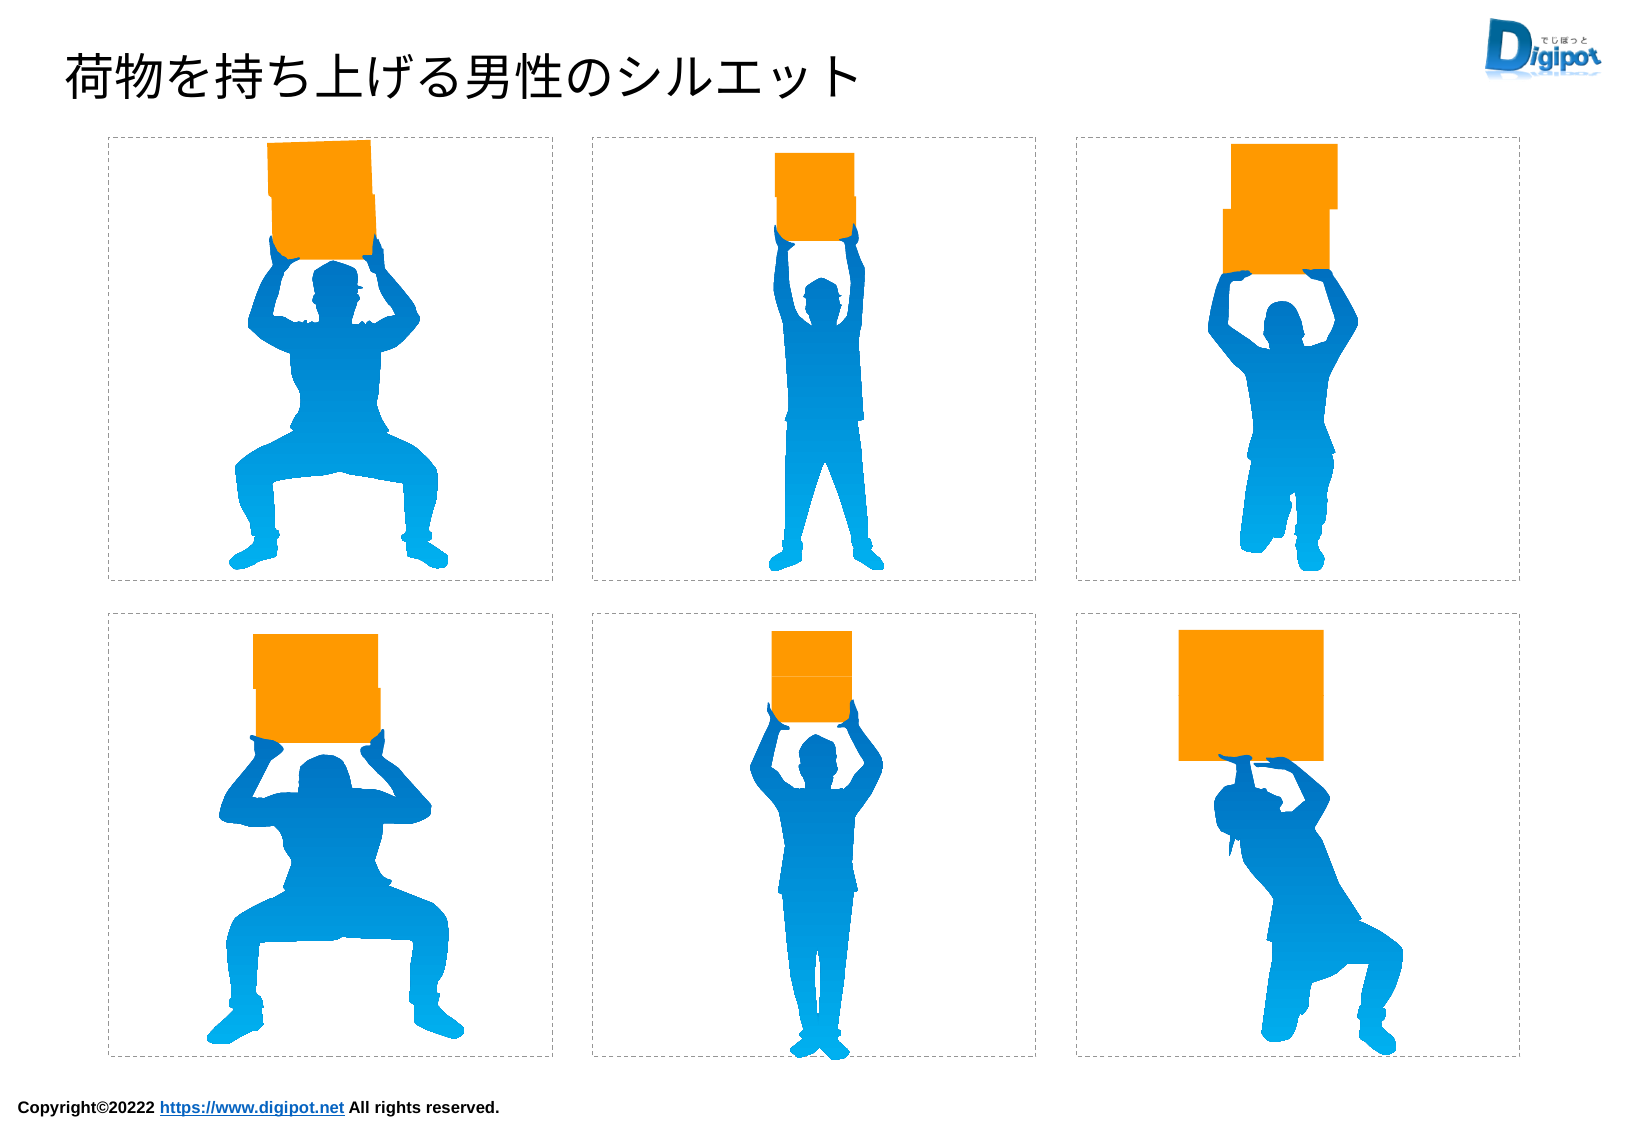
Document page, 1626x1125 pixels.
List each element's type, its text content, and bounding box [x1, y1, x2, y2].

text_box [749, 631, 884, 1060]
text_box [768, 152, 885, 572]
picture [1485, 18, 1602, 82]
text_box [1178, 629, 1404, 1056]
text_box 荷物を持ち上げる男性のシルエット [49, 38, 880, 113]
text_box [207, 634, 465, 1045]
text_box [229, 139, 449, 570]
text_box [1207, 143, 1359, 572]
